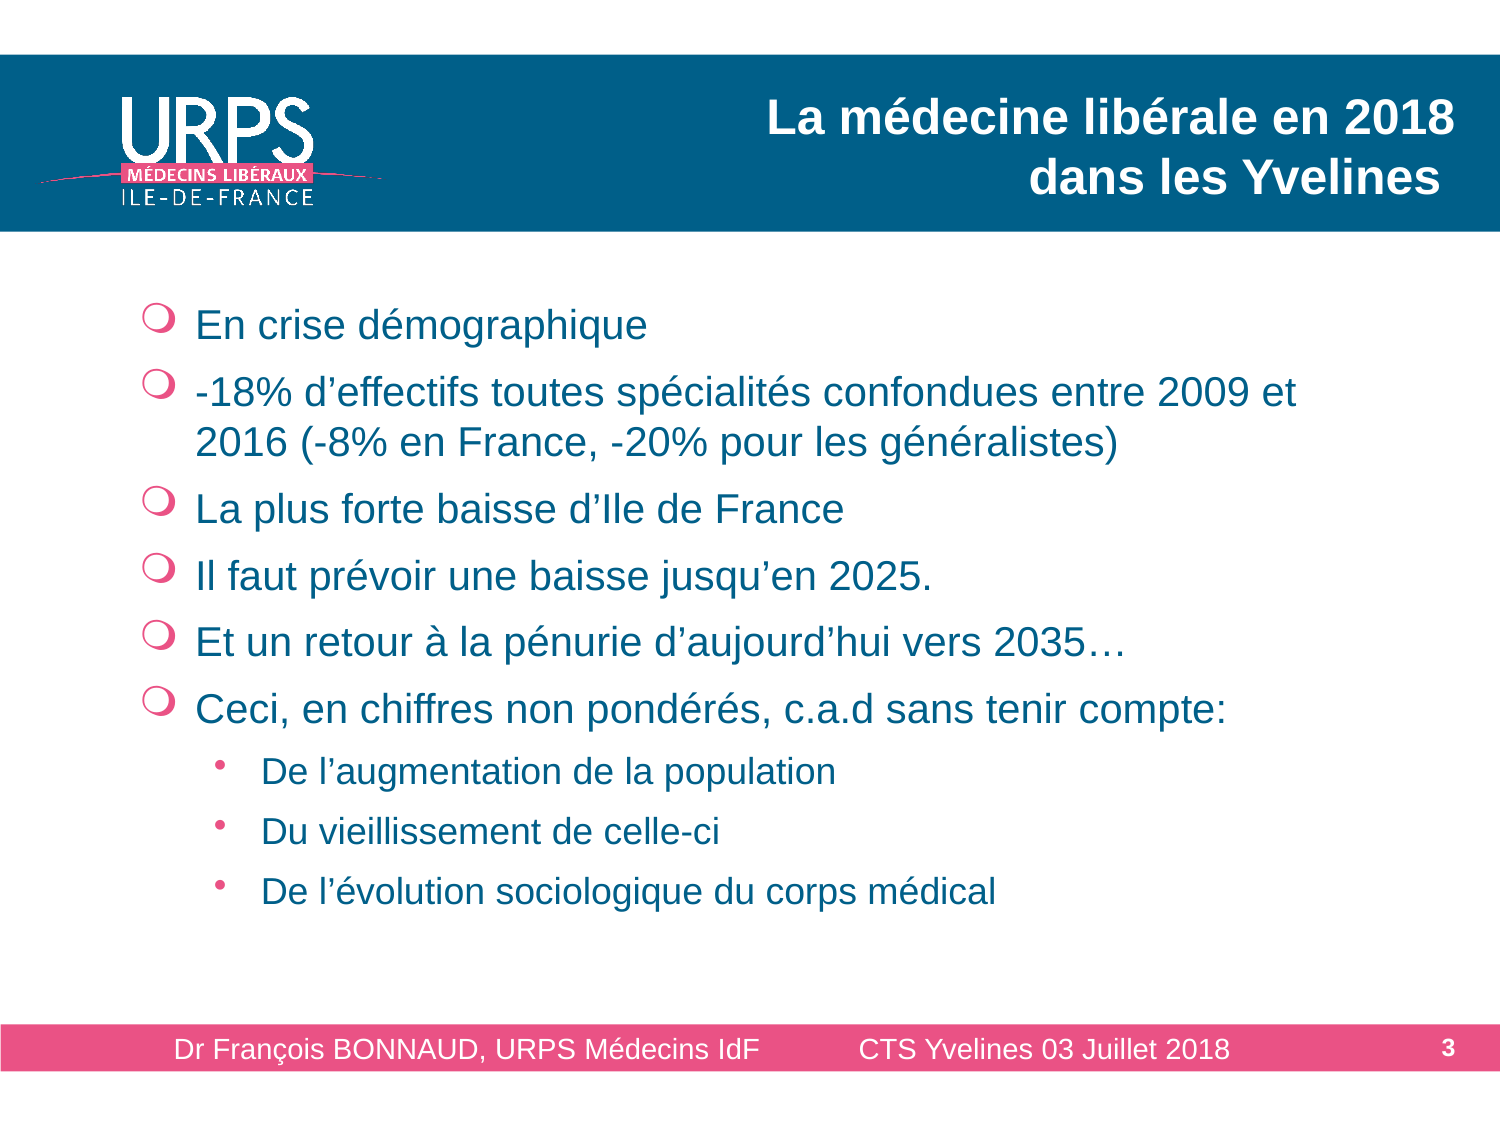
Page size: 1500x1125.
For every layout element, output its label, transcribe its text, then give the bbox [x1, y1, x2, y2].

picture [174, 190, 179, 205]
picture [108, 98, 313, 183]
list En crise démographique -18% d’effectifs toutes spécialités confondues entre 2009 et 2016 (-8% en France, -20% pour les généralistes) La plus forte baisse d’Ile de France Il faut prévoir une baisse jusqu’en 2025. Et un retour à la pénurie d’aujourd’hui vers 2035… Ceci, en chiffres non pondérés, c.a.d sans tenir compte: De l’augmentation de la population Du vieillissement de celle-ci De l’évolution sociologique du corps médical [123, 290, 1364, 1000]
picture [304, 190, 311, 205]
picture [192, 190, 199, 205]
title La médecine libérale en 2018 dans les Yvelines [389, 55, 1471, 234]
footer Dr François BONNAUD, URPS Médecins IdF CTS Yvelines 03 Juillet 2018 [64, 1022, 1341, 1071]
slide_number 3 [1120, 1024, 1471, 1072]
picture [146, 190, 154, 205]
